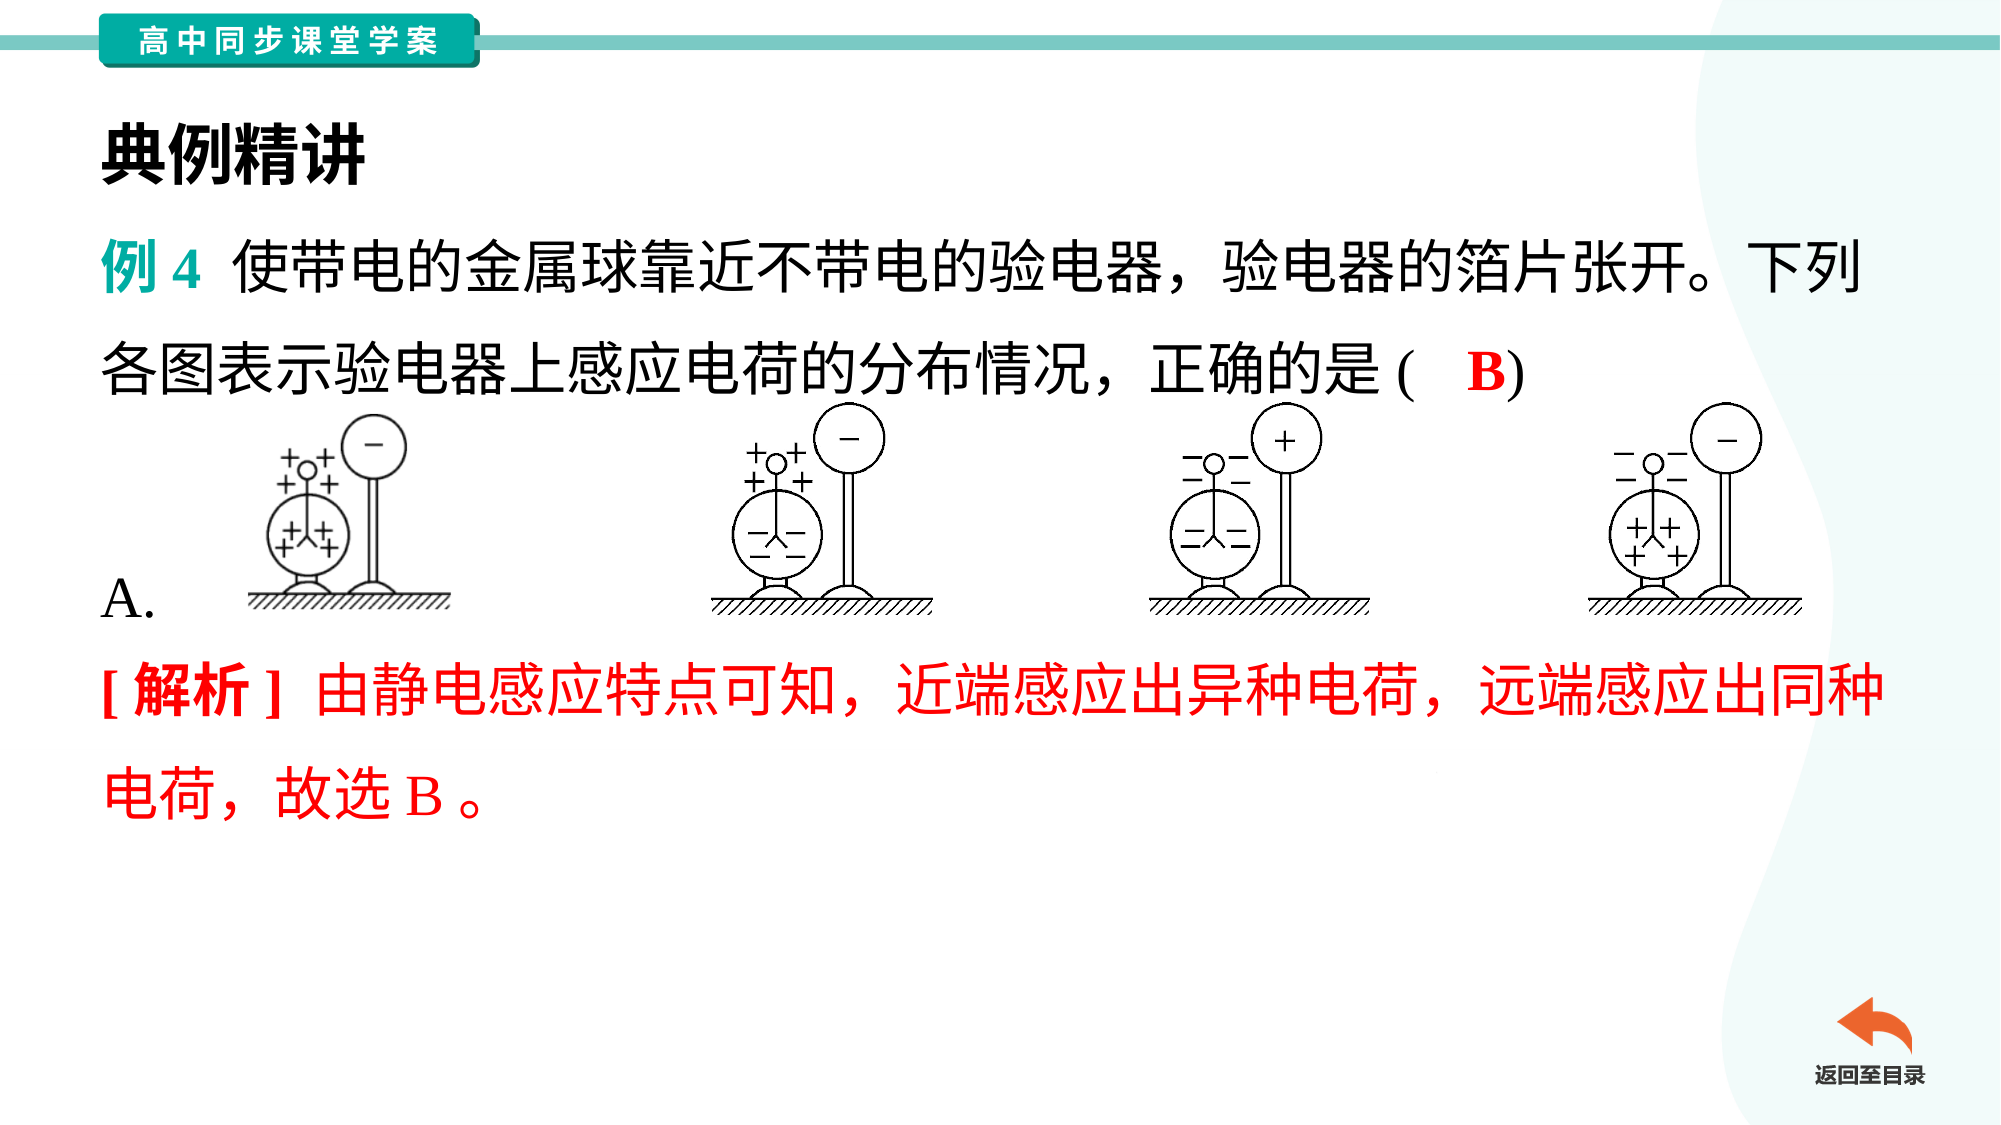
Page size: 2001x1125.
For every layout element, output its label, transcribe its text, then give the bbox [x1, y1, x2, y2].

text_box A. B. C. D. [100, 406, 1899, 616]
text_box [解析] 由静电感应特点可知，近端感应出异种电荷，远端感应出同种 电荷，故选B。 [100, 616, 1899, 817]
picture [0, 0, 2000, 1125]
text_box 典例精讲 [100, 76, 1899, 193]
text_box 例4 使带电的金属球靠近不带电的验电器，验电器的箔片张开。下列 各图表示验电器上感应电荷的分布情况，正确的是( ) [100, 193, 1899, 391]
text_box B [1445, 297, 1528, 392]
